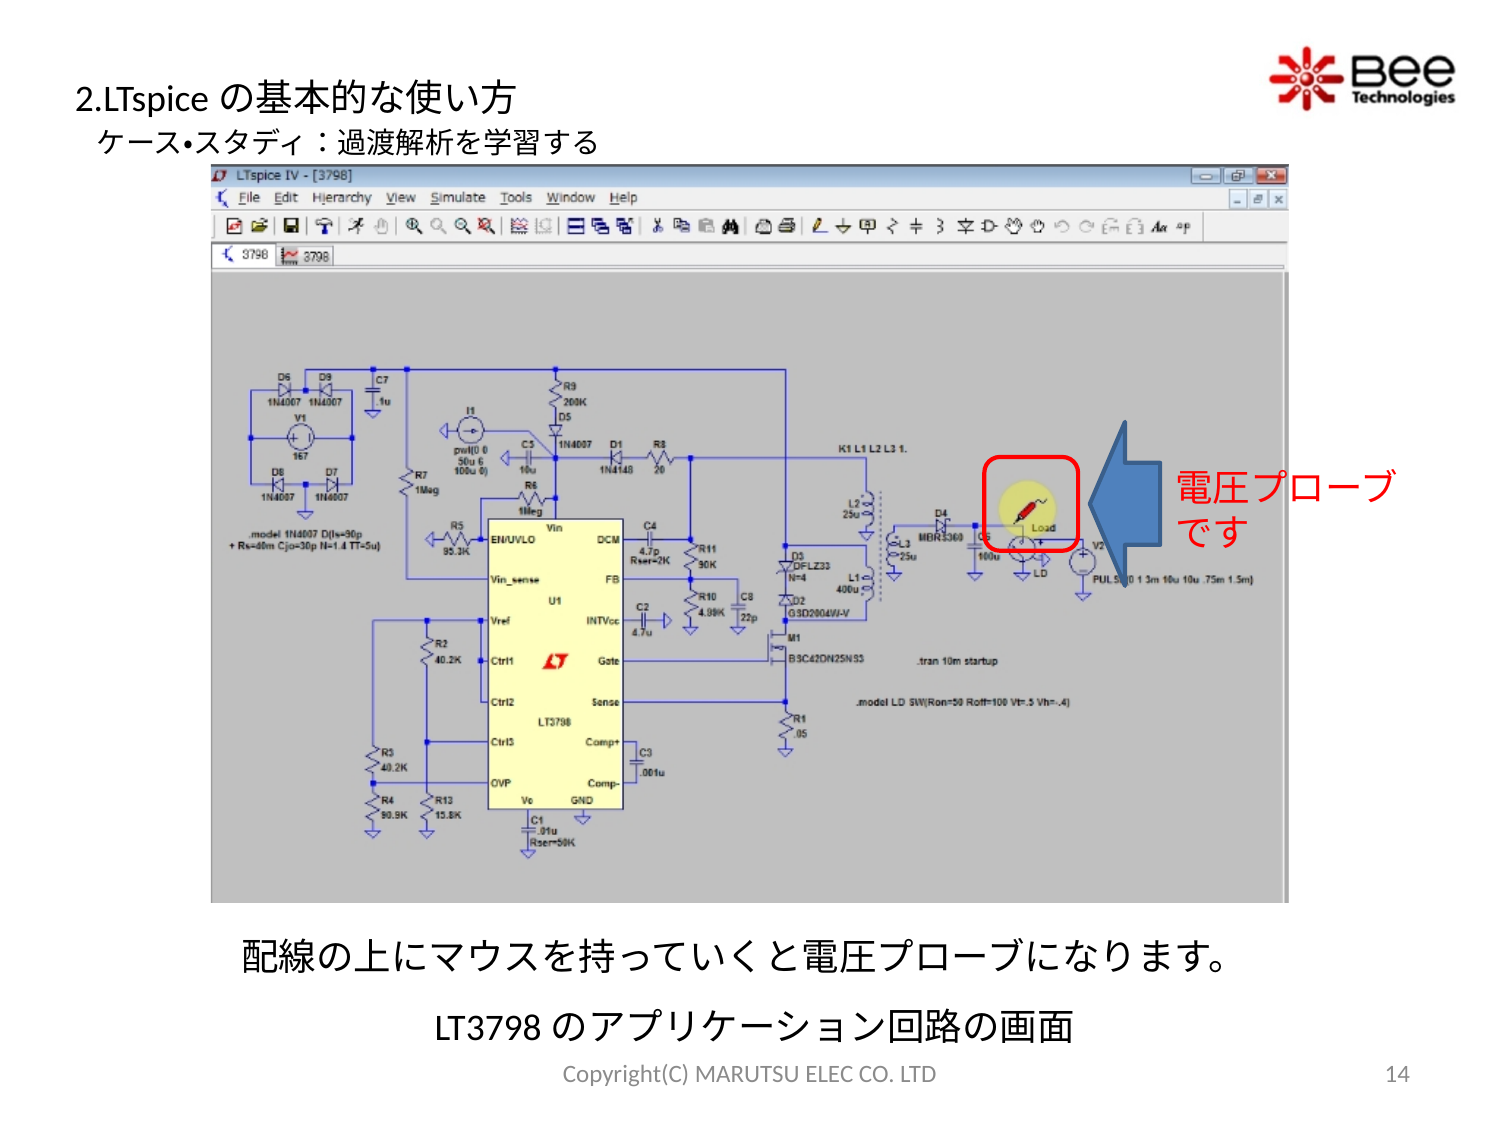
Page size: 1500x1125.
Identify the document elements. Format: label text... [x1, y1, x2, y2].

picture [210, 163, 1290, 903]
text_box ケース・スタディ：過渡解析を学習する [82, 117, 616, 167]
text_box 配線の上にマウスを持っていくと電圧プローブになります。 [226, 925, 1261, 986]
picture [1259, 30, 1471, 124]
text_box LT3798のアプリケーション回路の画面 [419, 996, 1090, 1056]
text_box 2.LTspiceの基本的な使い方 [60, 66, 542, 127]
text_box 電圧プローブ です [1293, 456, 1465, 562]
footer Copyright(C) MARUTSU ELEC CO. LTD [512, 1056, 988, 1103]
slide_number 14 [1074, 1042, 1425, 1103]
